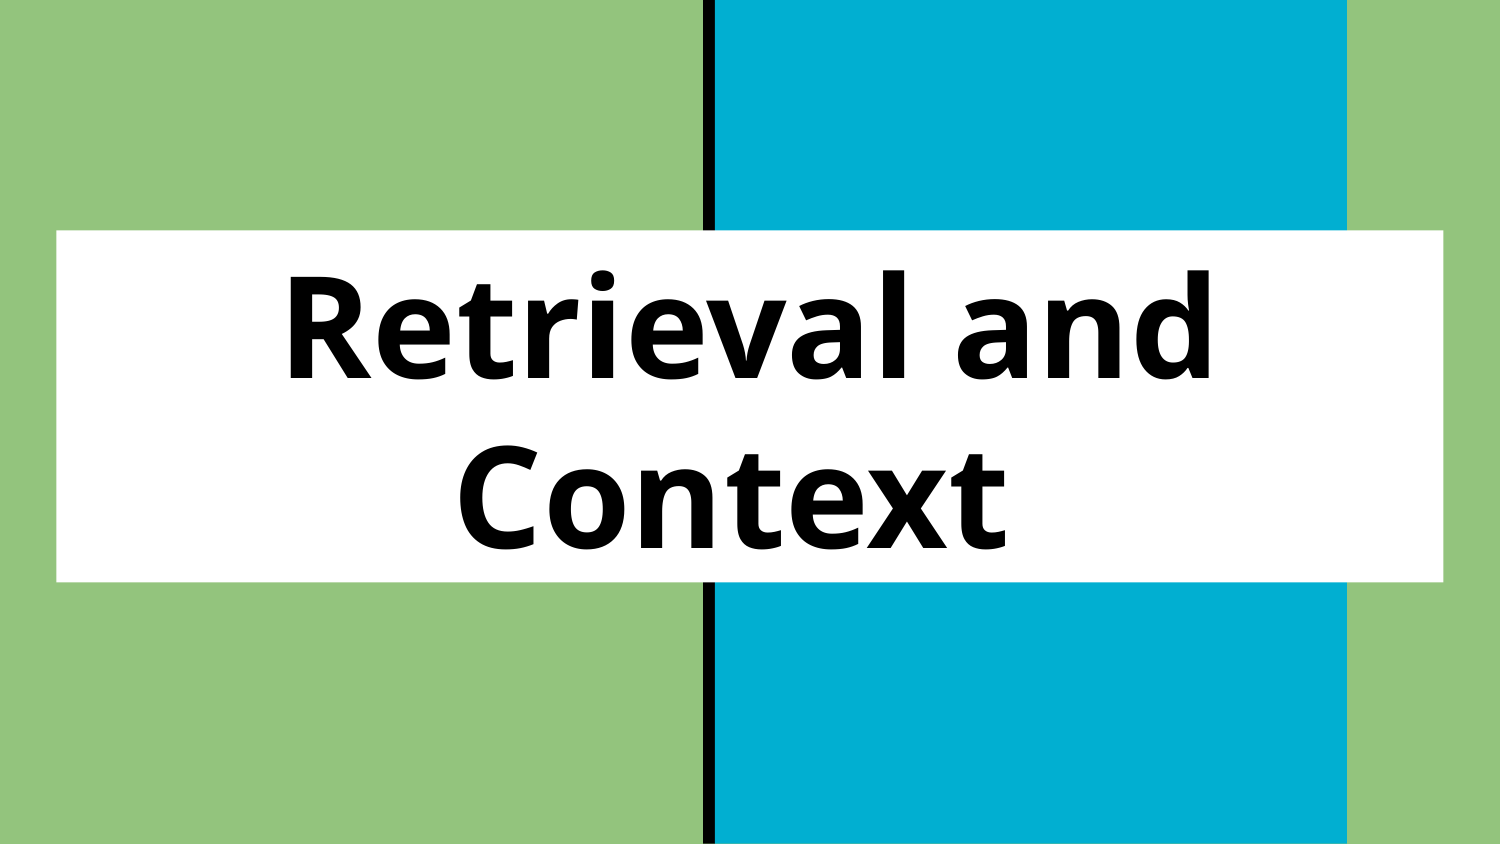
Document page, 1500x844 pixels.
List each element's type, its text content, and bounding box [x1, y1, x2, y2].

title Retrieval and Context [56, 230, 1444, 583]
